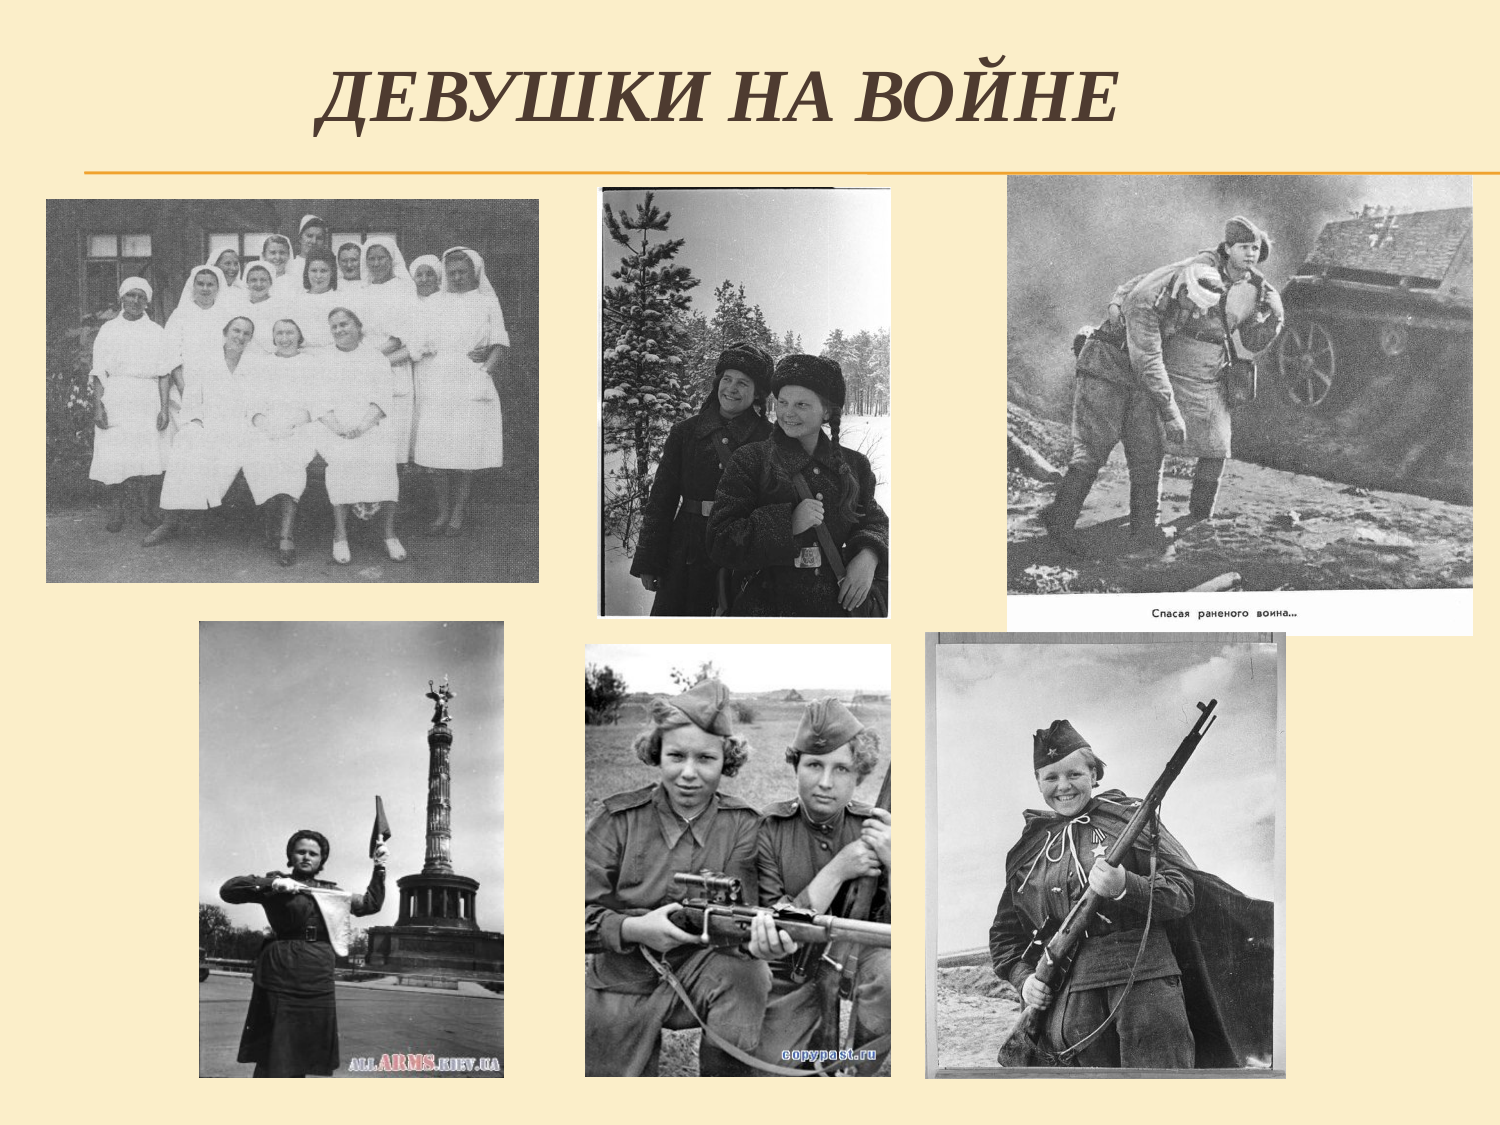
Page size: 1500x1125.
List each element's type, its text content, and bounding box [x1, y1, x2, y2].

picture [585, 644, 891, 1077]
picture [198, 620, 505, 1078]
picture [925, 175, 1474, 1079]
picture [46, 198, 540, 583]
title Девушки на войне [304, 35, 1169, 148]
picture [597, 187, 891, 619]
